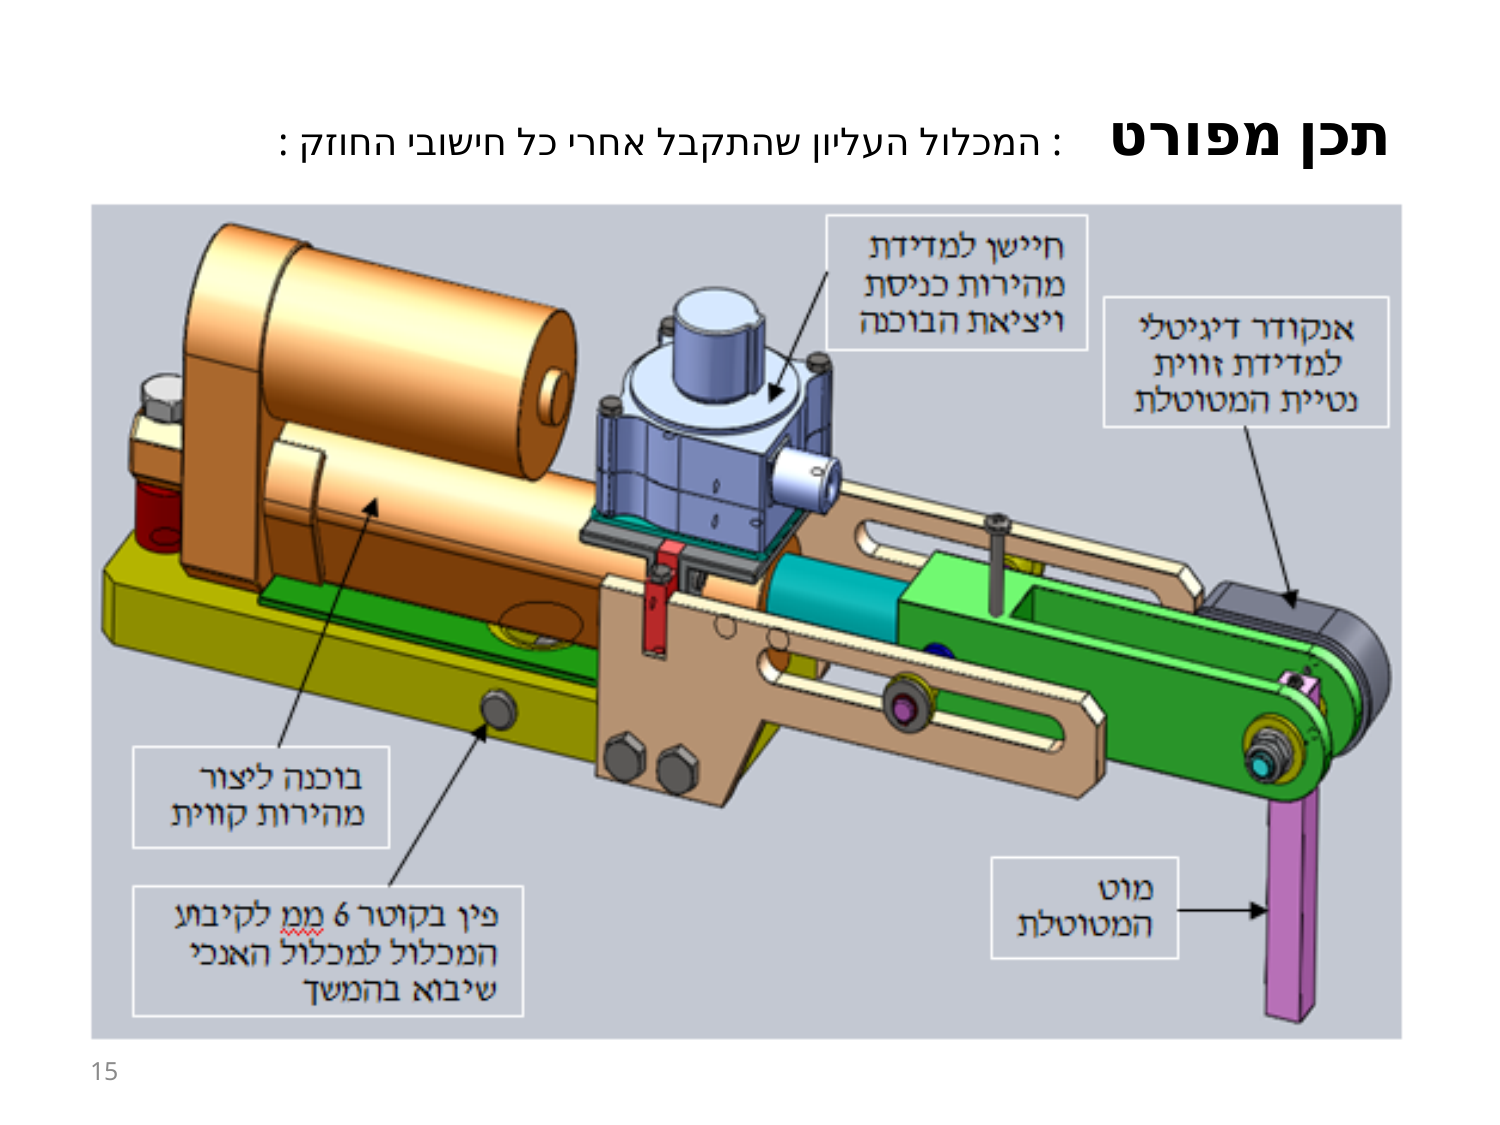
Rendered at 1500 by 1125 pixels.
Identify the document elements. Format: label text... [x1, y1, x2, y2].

slide_number 15 [75, 1042, 425, 1103]
text_box תכן מפורט : המכלול העליון שהתקבל אחרי כל חישובי החוזק : [147, 90, 1407, 175]
picture [84, 198, 1412, 1047]
